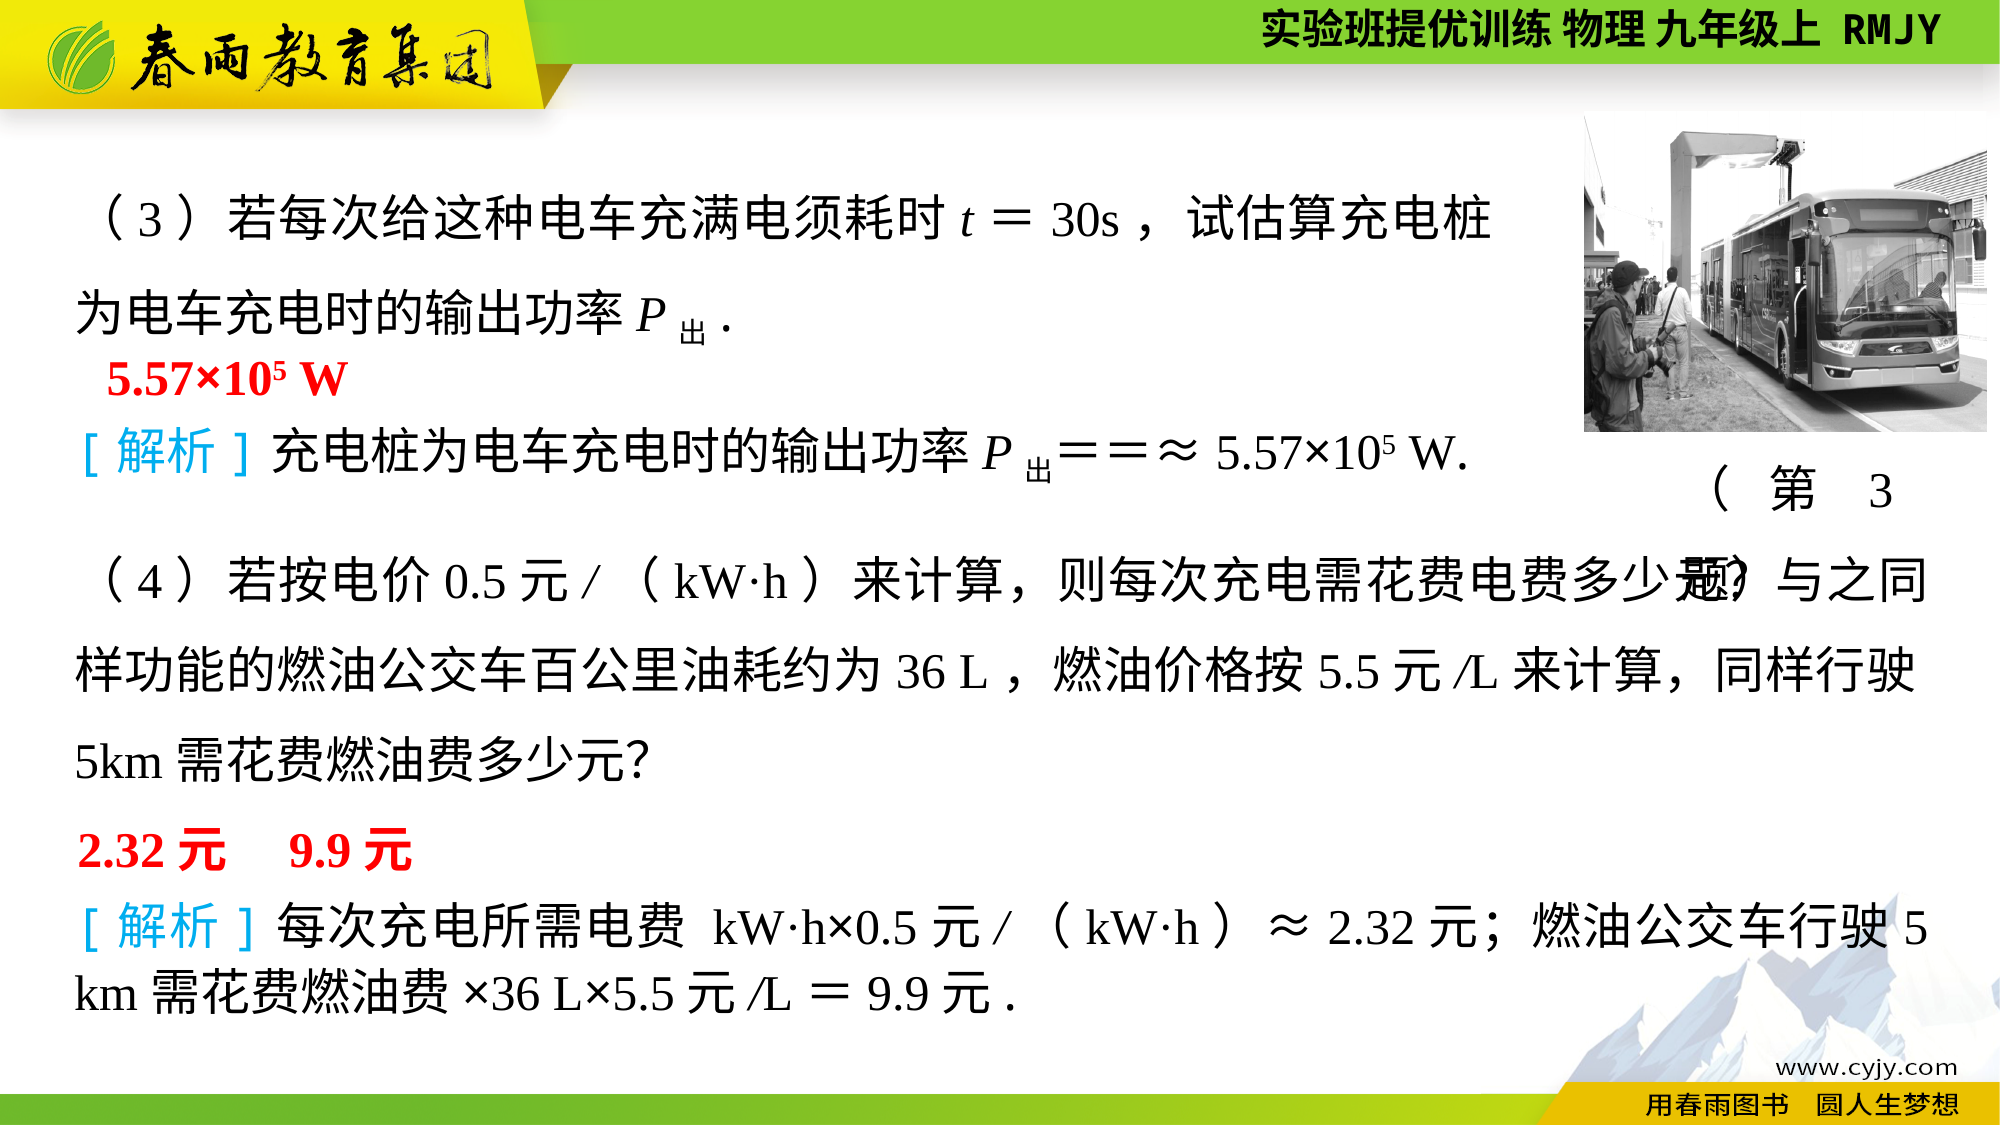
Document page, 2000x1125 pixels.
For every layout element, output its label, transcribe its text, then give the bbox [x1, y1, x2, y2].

text_box （4）若按电价0.5元/（kW·h）来计算，则每次充电需花费电费多少元？与之同样功能的燃油公交车百公里油耗约为36 L，燃油价格按5.5元/L来计算，同样行驶5km需花费燃油费多少元？ [59, 510, 1944, 796]
list （3）若每次给这种电车充满电须耗时t＝30s，试估算充电桩为电车充电时的输出功率P出. [59, 149, 1507, 340]
text_box 2.32元 9.9元 [62, 810, 429, 886]
text_box 5.57×105 W [91, 338, 364, 413]
picture [0, 0, 2000, 1125]
text_box （第3题） [1665, 441, 1920, 525]
